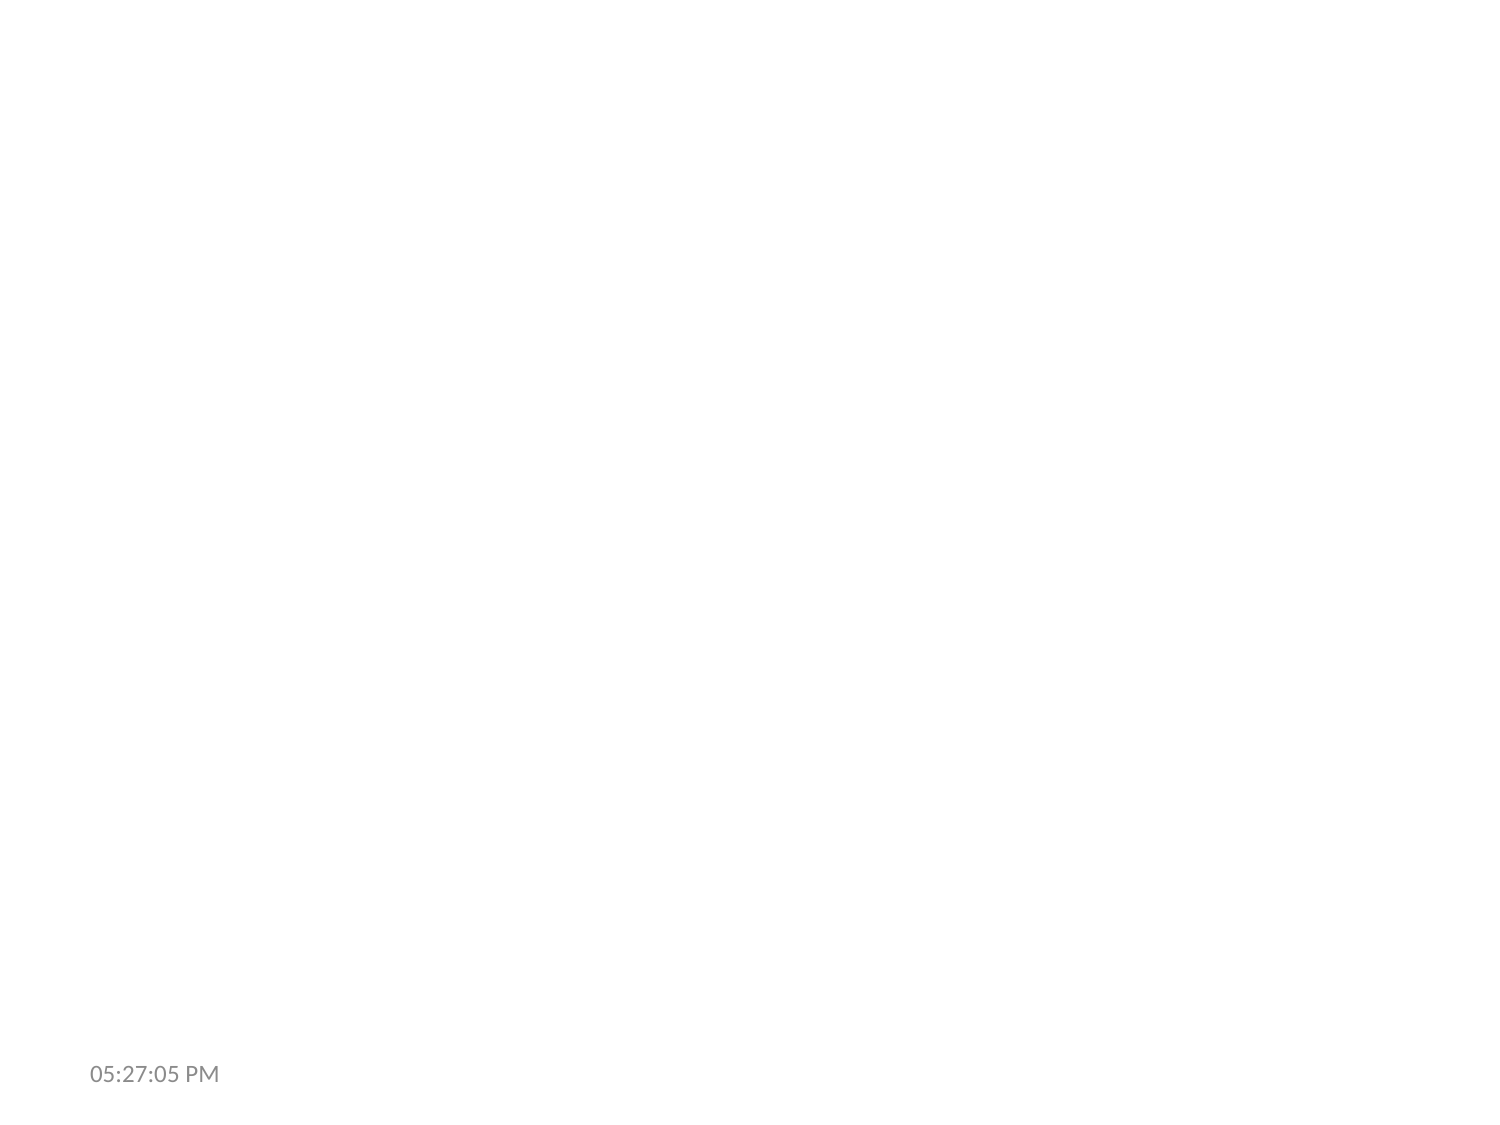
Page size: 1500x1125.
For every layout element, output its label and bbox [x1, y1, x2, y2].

slide_number [75, 1042, 425, 1103]
